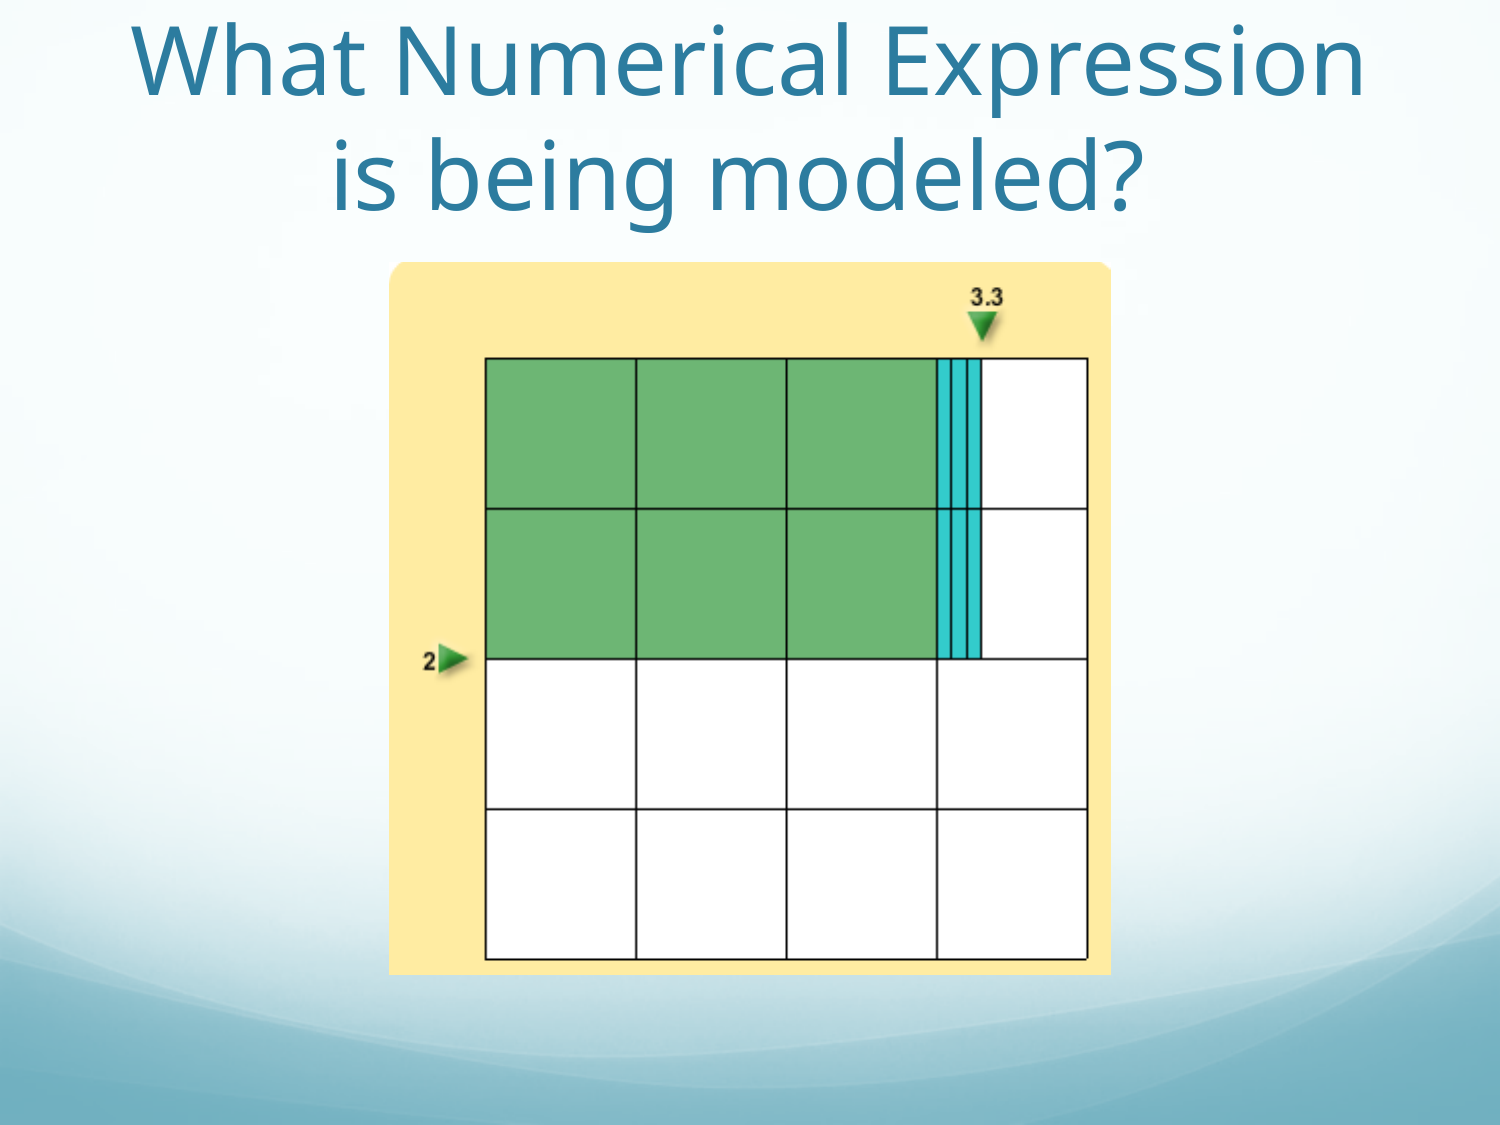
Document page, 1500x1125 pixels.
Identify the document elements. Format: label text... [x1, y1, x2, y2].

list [89, 261, 1410, 976]
title What Numerical Expression is being modeled? [90, 17, 1410, 237]
